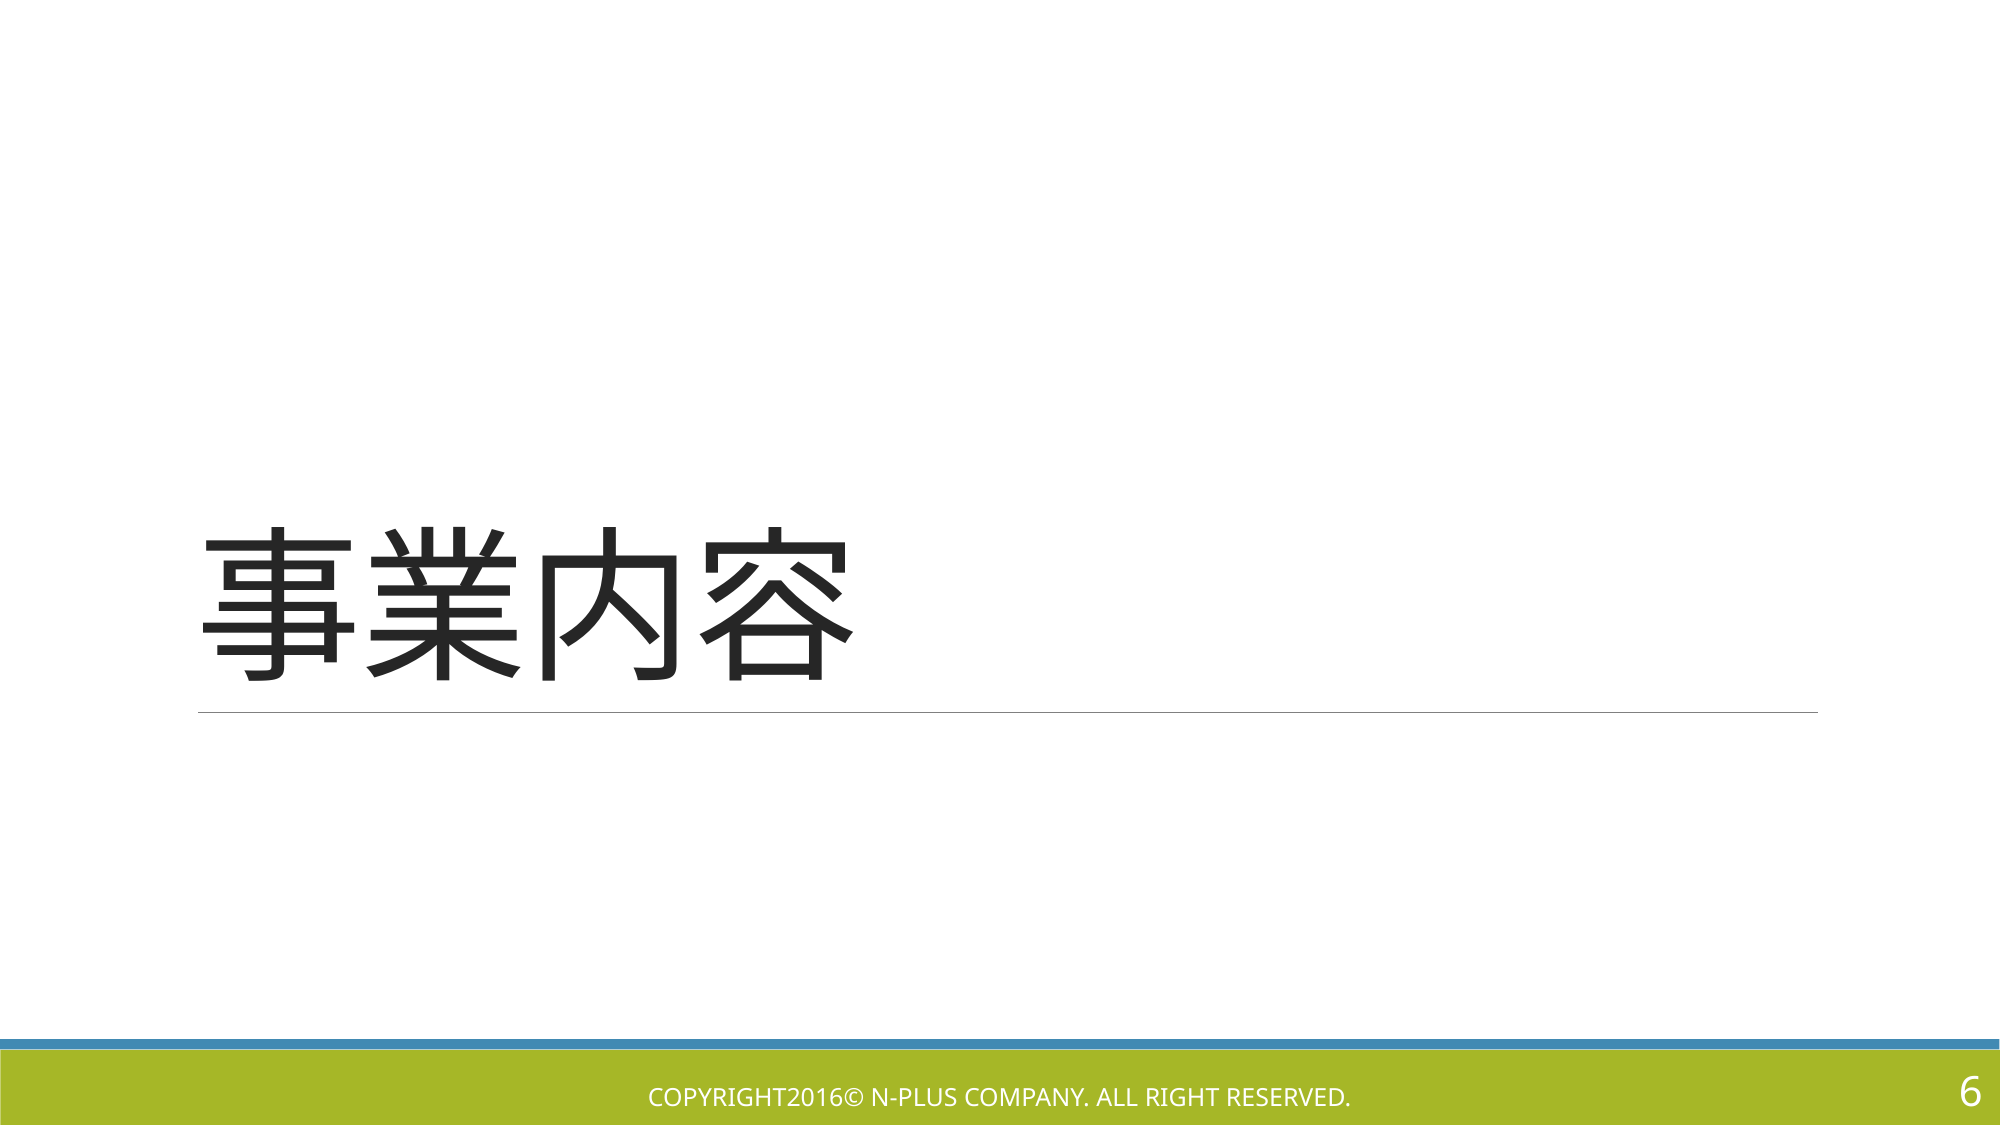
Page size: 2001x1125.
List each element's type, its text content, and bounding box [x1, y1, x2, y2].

footer Copyright2016© N-Plus Company. All right reserved. [604, 1066, 1396, 1125]
title 事業内容 [180, 124, 1830, 710]
slide_number 6 [1782, 1063, 1998, 1124]
